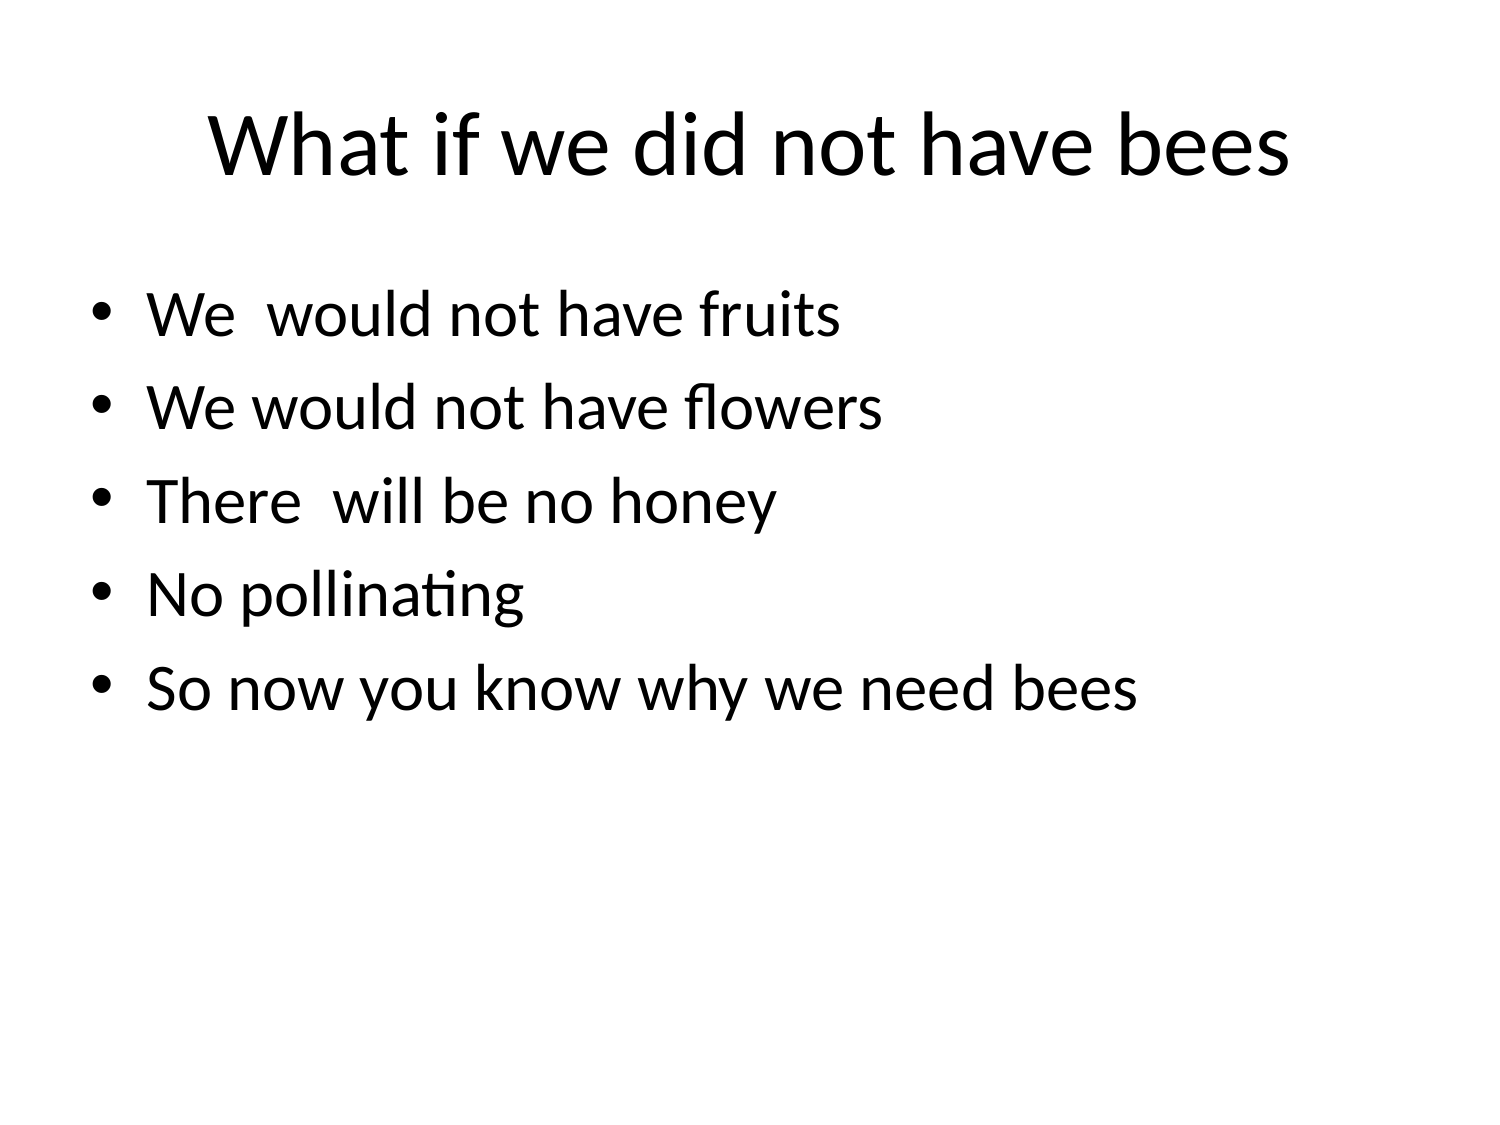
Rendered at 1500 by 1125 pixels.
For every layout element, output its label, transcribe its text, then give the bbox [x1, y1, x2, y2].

list We would not have fruits We would not have flowers There will be no honey No pollinating So now you know why we need bees [75, 262, 1425, 1005]
title What if we did not have bees [75, 45, 1425, 233]
